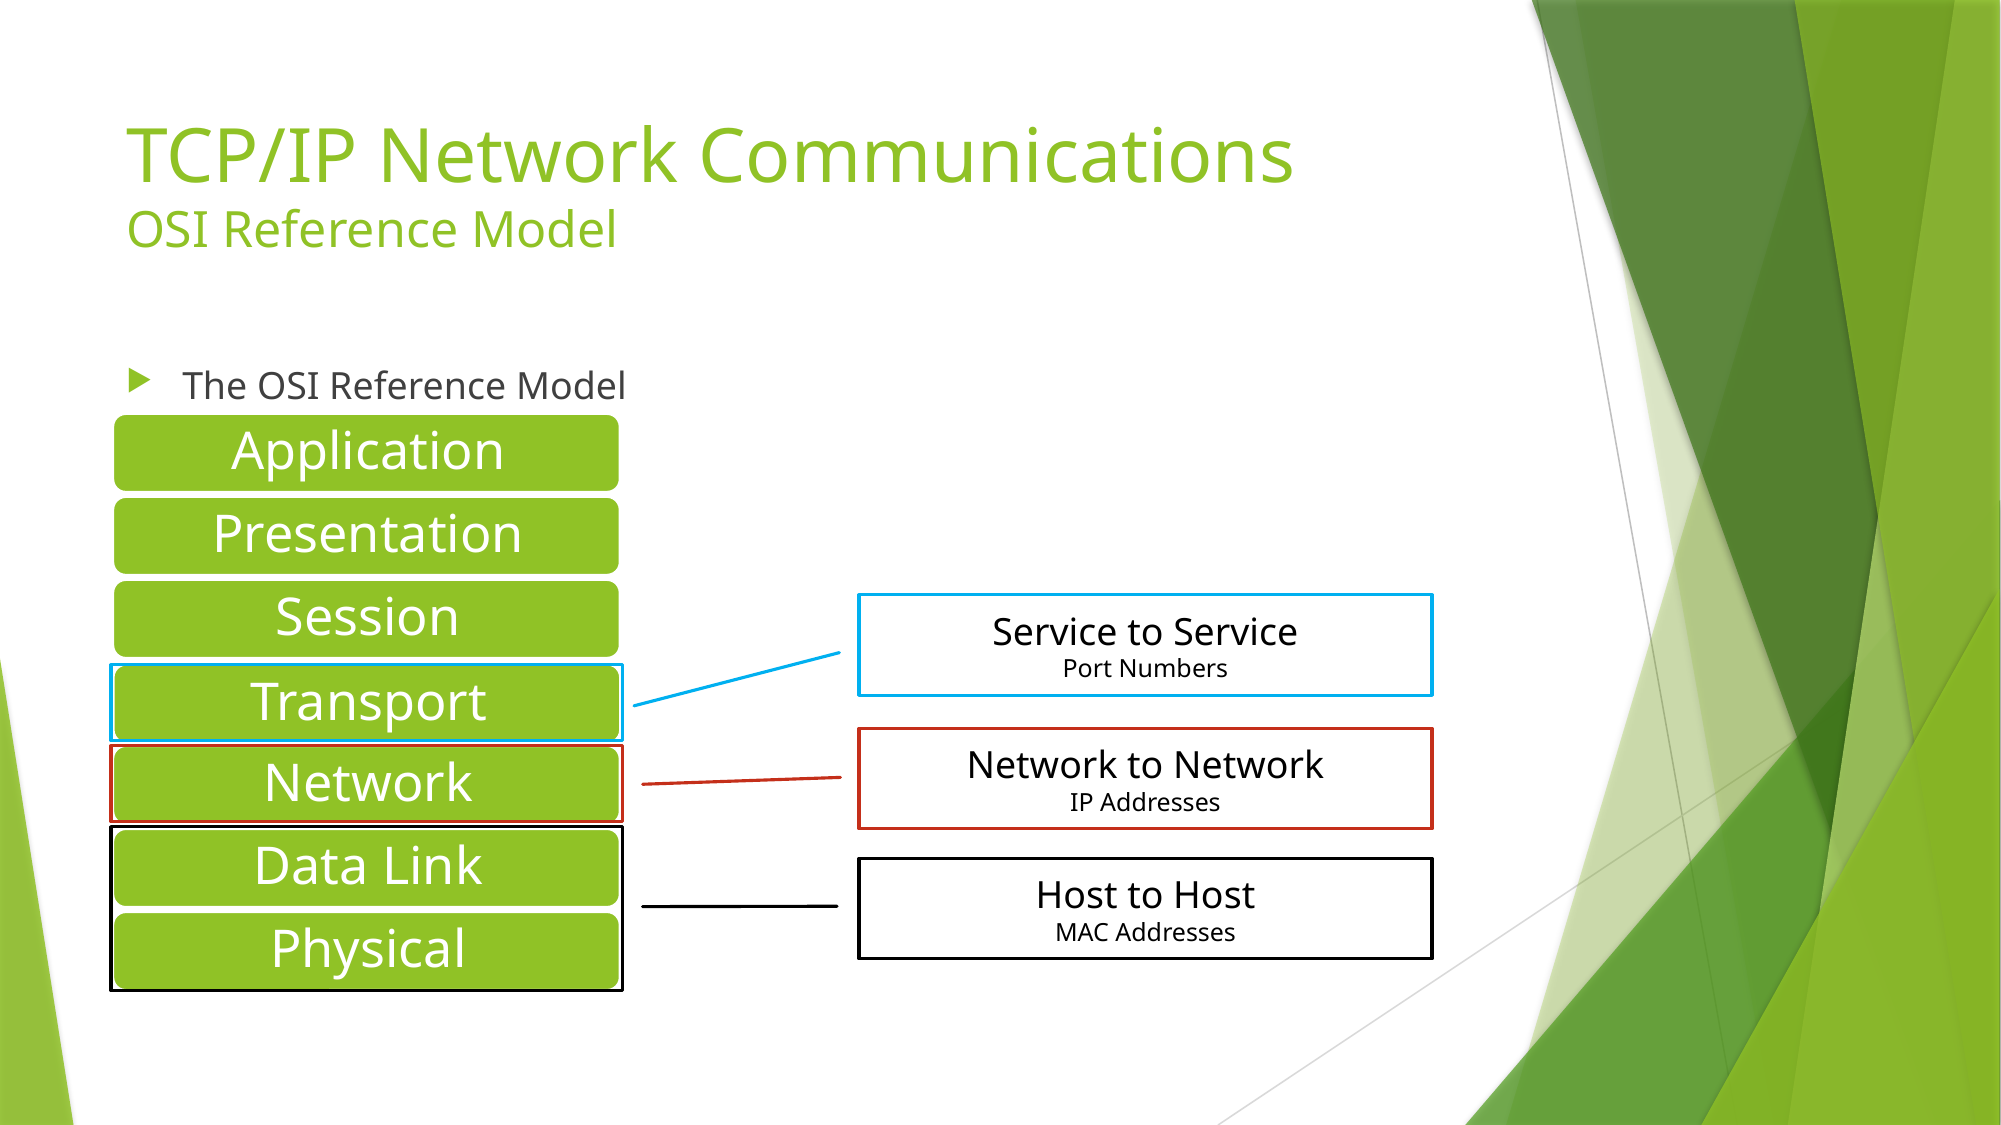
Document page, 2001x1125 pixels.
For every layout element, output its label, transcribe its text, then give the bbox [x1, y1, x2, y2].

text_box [110, 594, 1433, 742]
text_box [110, 750, 1433, 830]
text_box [110, 412, 1522, 992]
title TCP/IP Network Communications OSI Reference Model [111, 99, 1522, 317]
list The OSI Reference Model [111, 354, 1522, 412]
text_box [110, 836, 1433, 992]
